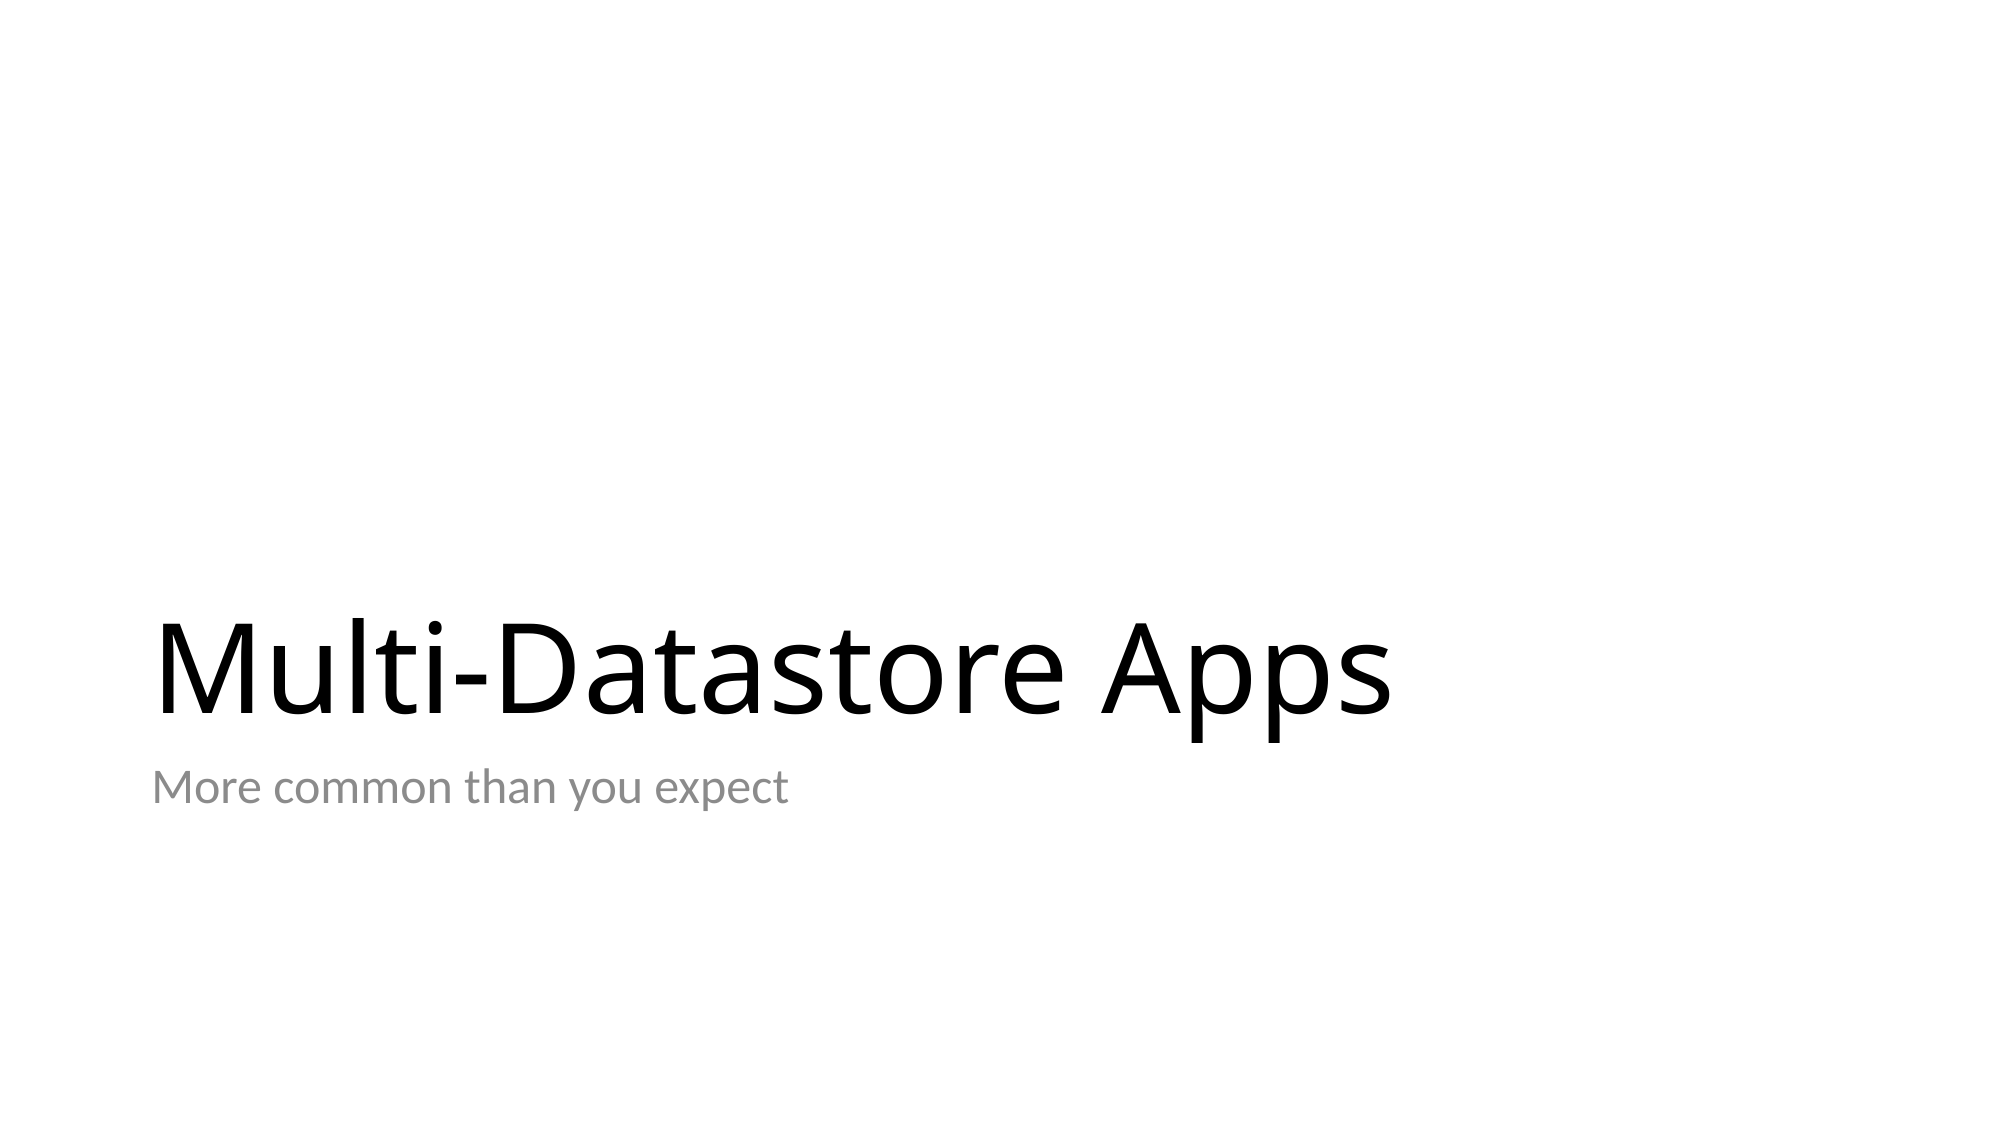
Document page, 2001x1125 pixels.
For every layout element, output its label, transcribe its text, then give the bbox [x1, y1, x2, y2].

list More common than you expect [136, 752, 1862, 999]
title Multi-Datastore Apps [136, 280, 1862, 749]
